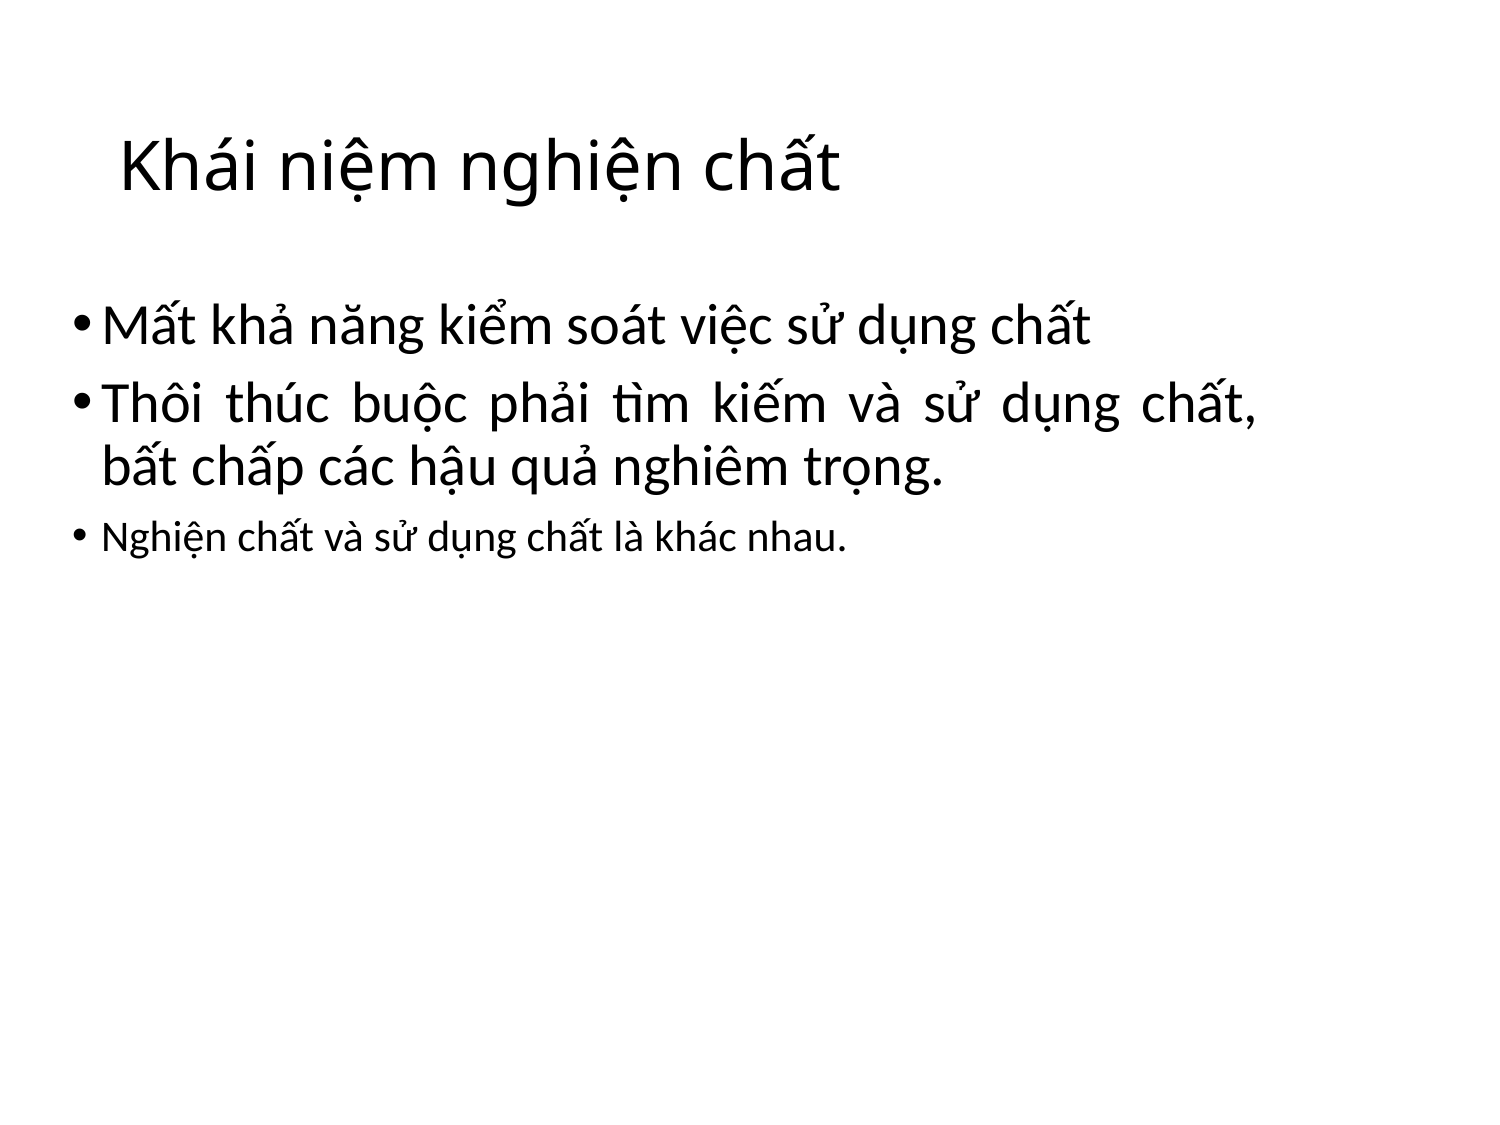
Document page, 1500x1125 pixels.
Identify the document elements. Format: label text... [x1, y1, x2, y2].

list Mất khả năng kiểm soát việc sử dụng chất Thôi thúc buộc phải tìm kiếm và sử dụng chất, bất chấp các hậu quả nghiêm trọng. Nghiện chất và sử dụng chất là khác nhau. [57, 286, 1274, 725]
title Khái niệm nghiện chất [103, 59, 1397, 278]
